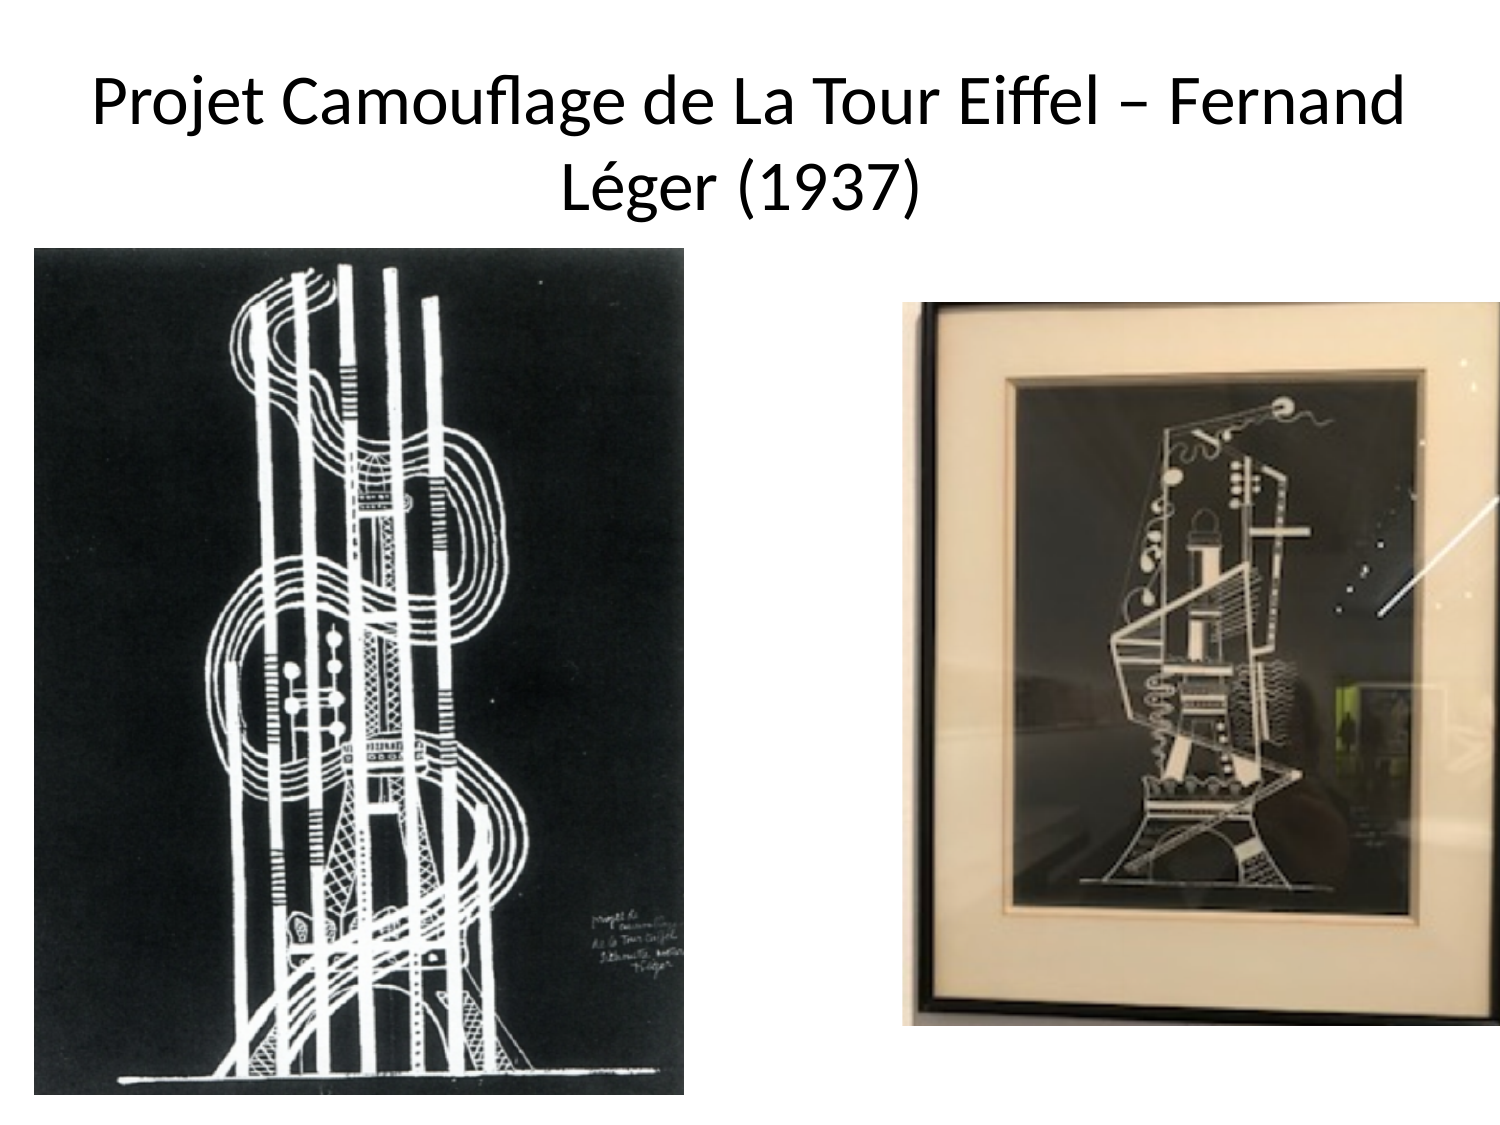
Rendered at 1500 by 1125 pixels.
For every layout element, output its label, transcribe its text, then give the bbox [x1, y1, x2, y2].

picture [859, 302, 1500, 1026]
title Projet Camouflage de La Tour Eiffel – Fernand Léger (1937) [75, 45, 1425, 233]
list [34, 232, 685, 1096]
